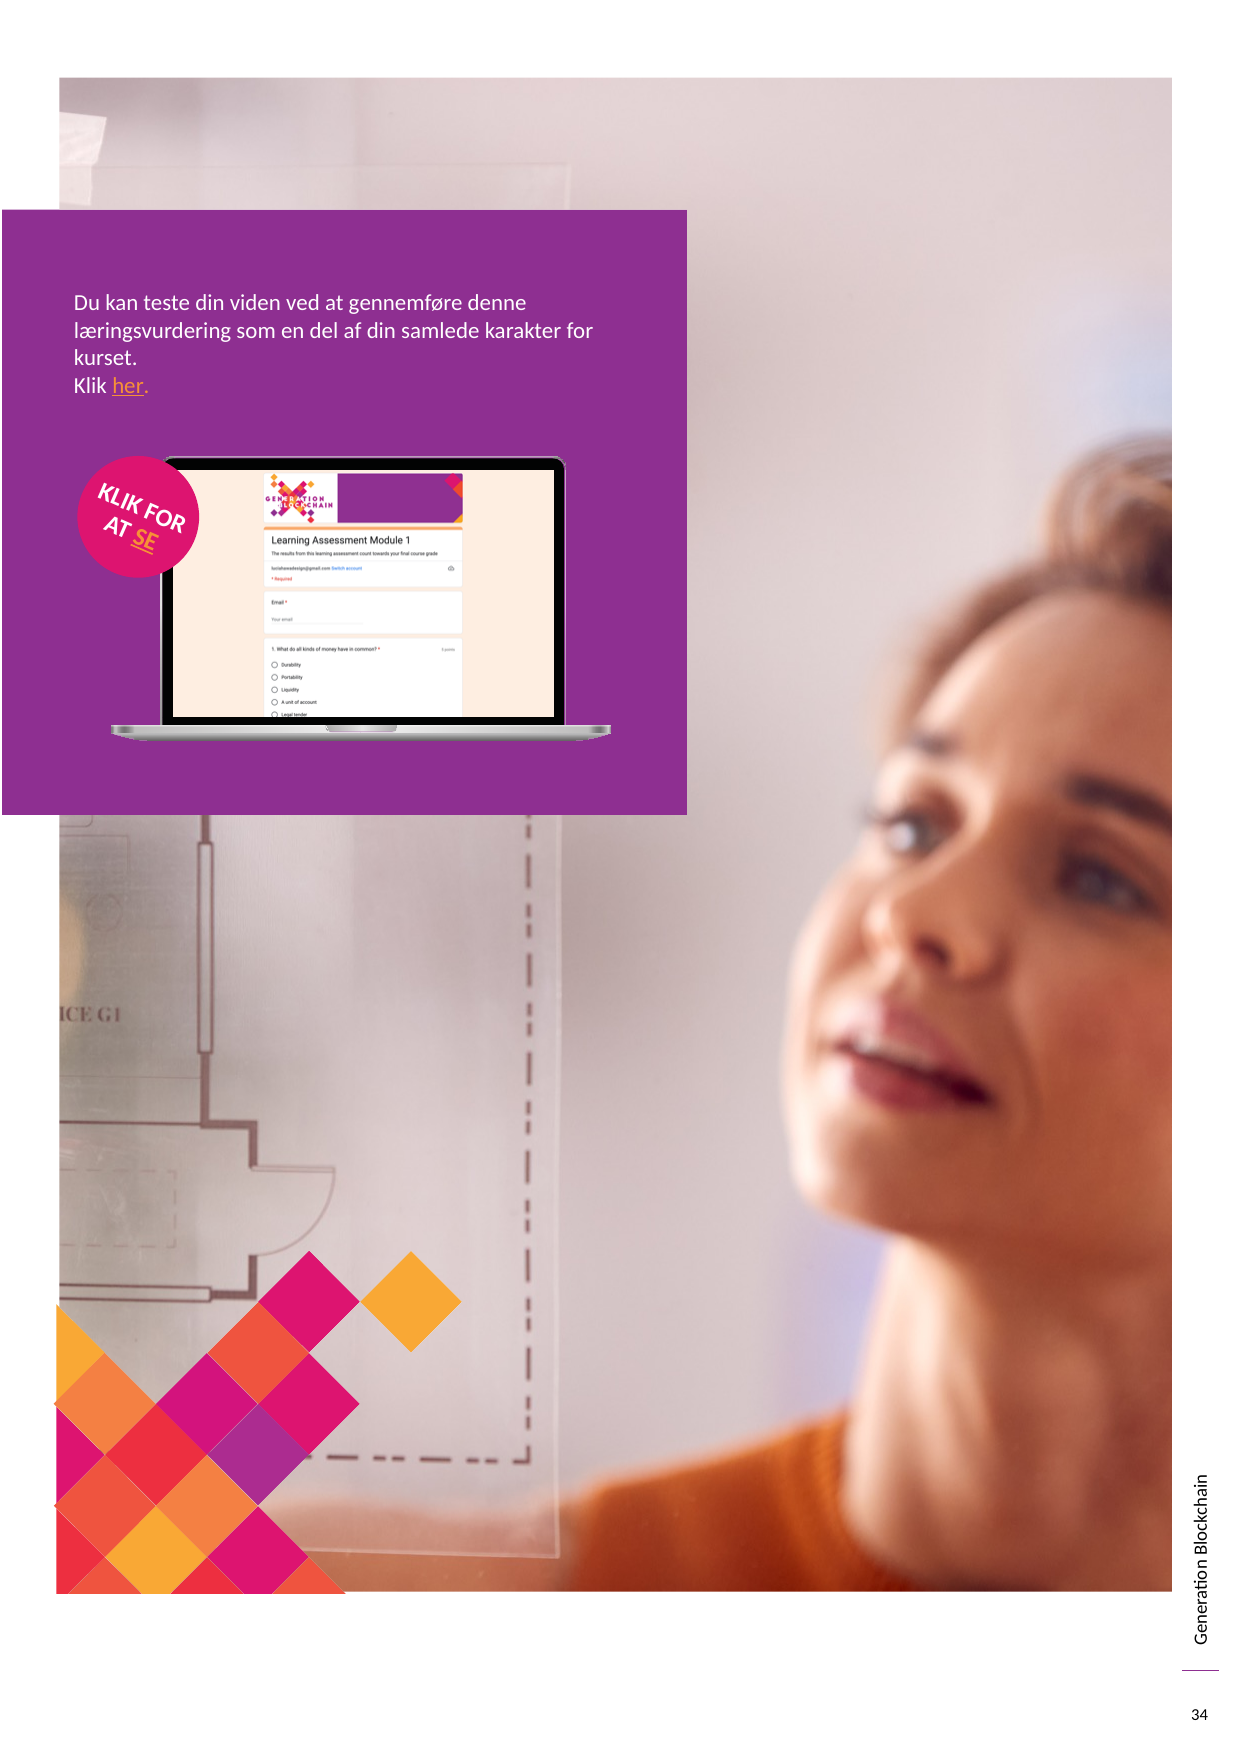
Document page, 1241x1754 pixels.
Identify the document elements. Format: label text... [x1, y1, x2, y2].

slide_number 34 [1170, 1692, 1229, 1736]
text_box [111, 456, 611, 741]
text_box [68, 455, 204, 578]
picture [59, 77, 1172, 1592]
